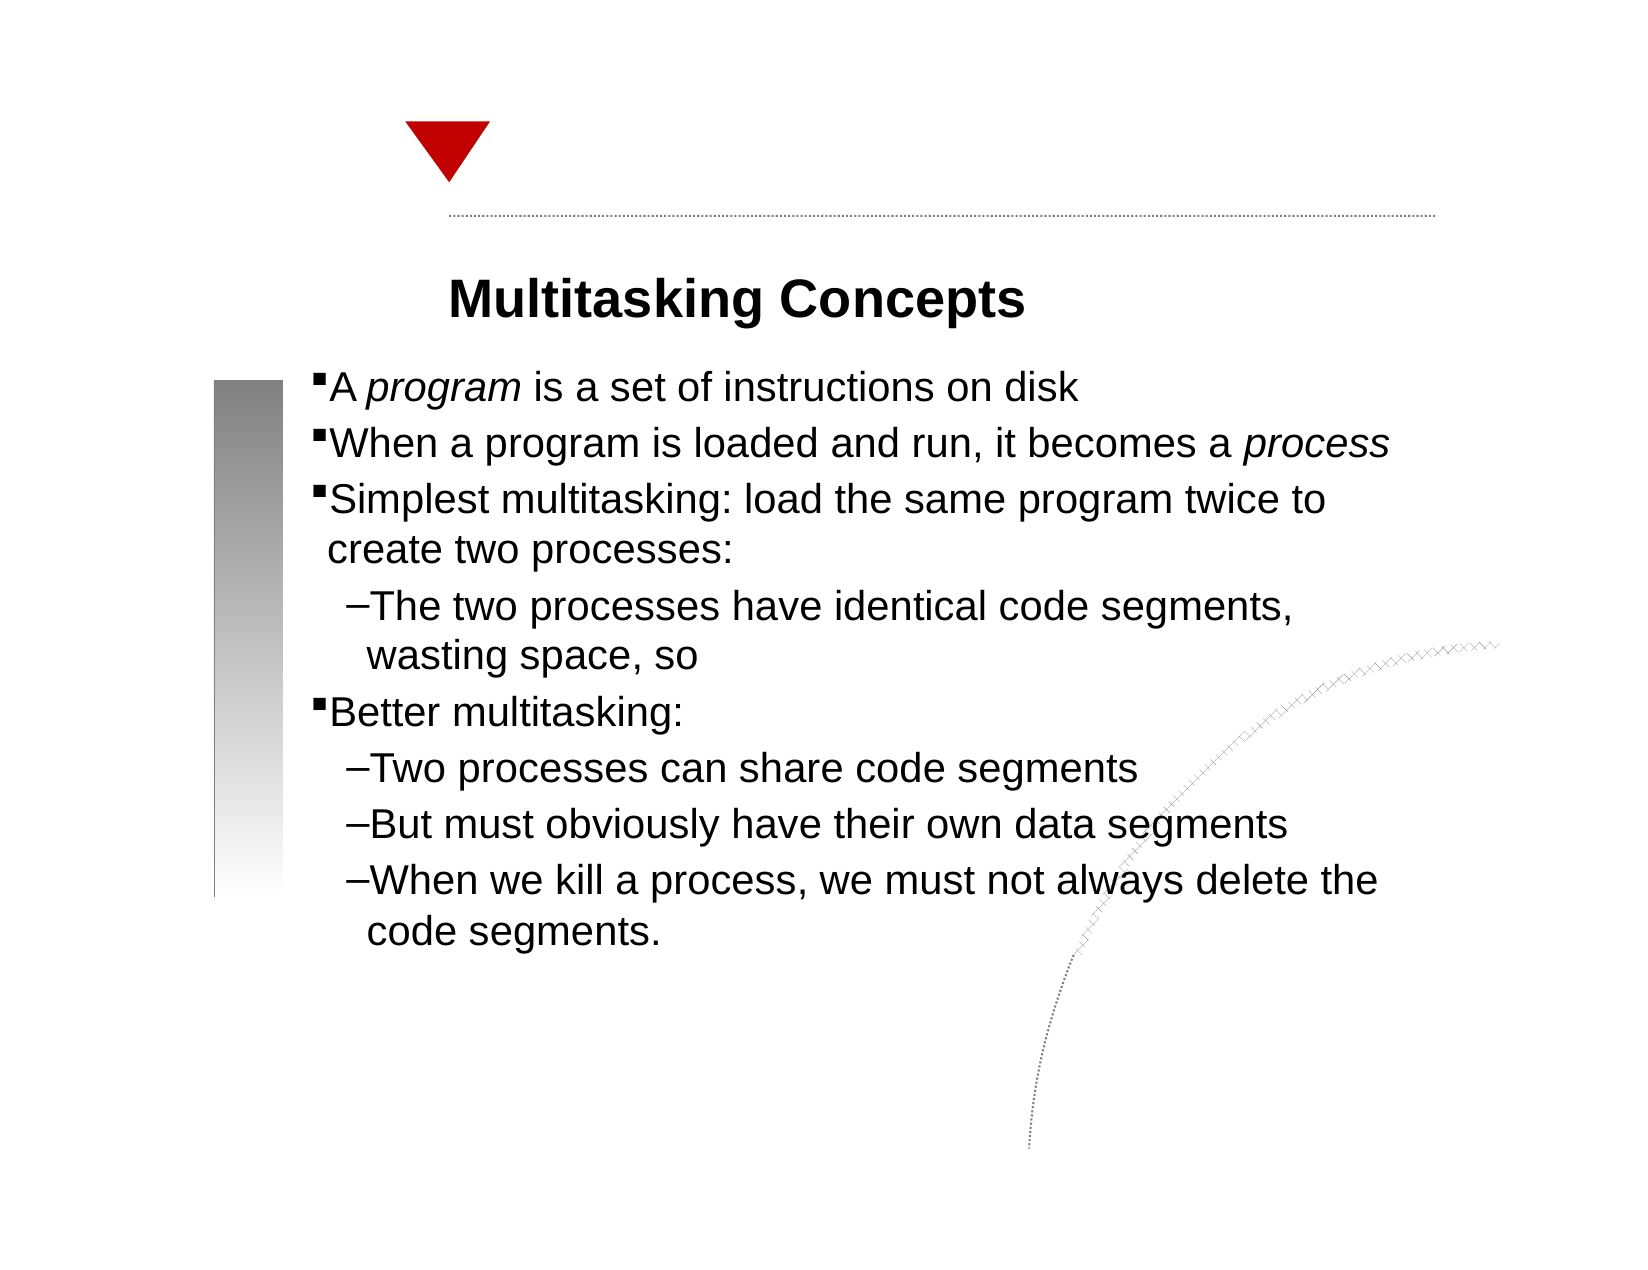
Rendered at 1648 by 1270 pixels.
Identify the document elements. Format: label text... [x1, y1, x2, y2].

text_box Multitasking Concepts [448, 263, 1439, 329]
text_box A program is a set of instructions on disk When a program is loaded and run, it becomes a process Simplest multitasking: load the same program twice to create two processes: The two processes have identical code segments, wasting space, so Better multitasking: Two processes can share code segments But must obviously have their own data segments When we kill a process, we must not always delete the code segments. [310, 359, 1434, 954]
